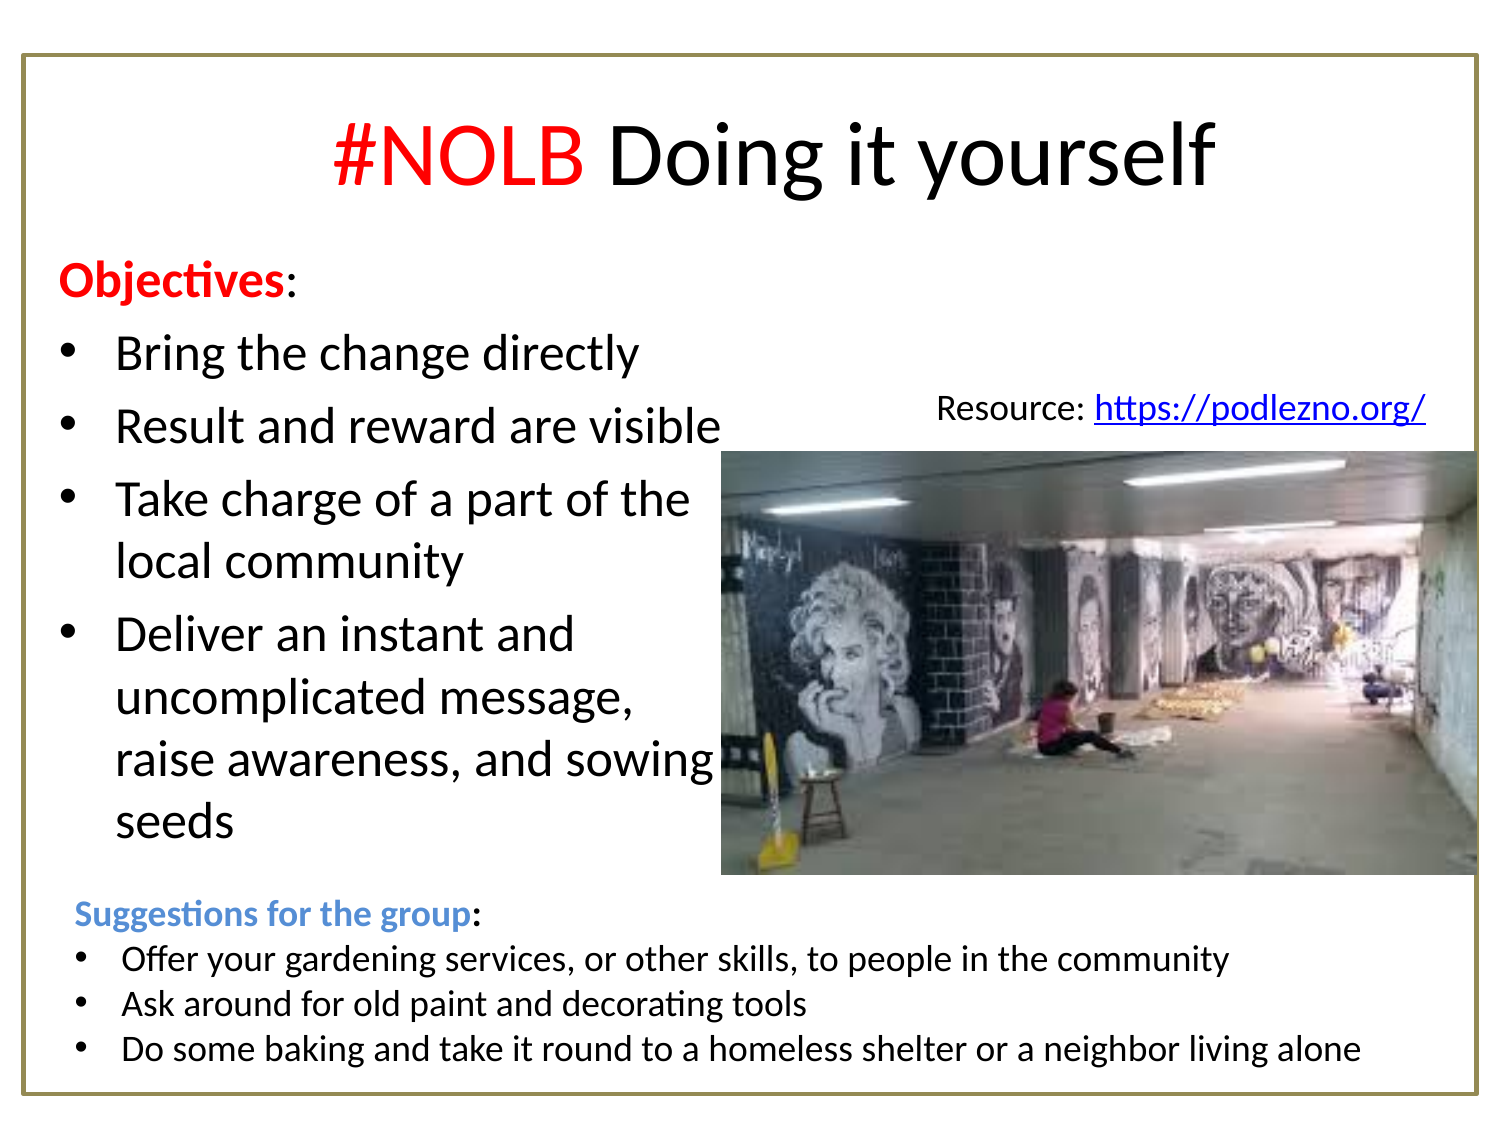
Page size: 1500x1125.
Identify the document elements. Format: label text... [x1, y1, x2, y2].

text_box #NOLB Doing it yourself [99, 54, 1450, 243]
text_box [21, 53, 1479, 1096]
text_box Resource: https://podlezno.org/ [921, 375, 1500, 435]
picture [720, 451, 1477, 875]
text_box Objectives: Bring the change directly Result and reward are visible Take charge of a part of the local community Deliver an instant and uncomplicated message, raise awareness, and sowing seeds [43, 238, 750, 668]
text_box Suggestions for the group: Offer your gardening services, or other skills, to people in the community Ask around for old paint and decorating tools Do some baking and take it round to a homeless shelter or a neighbor living alone [59, 881, 1441, 1077]
